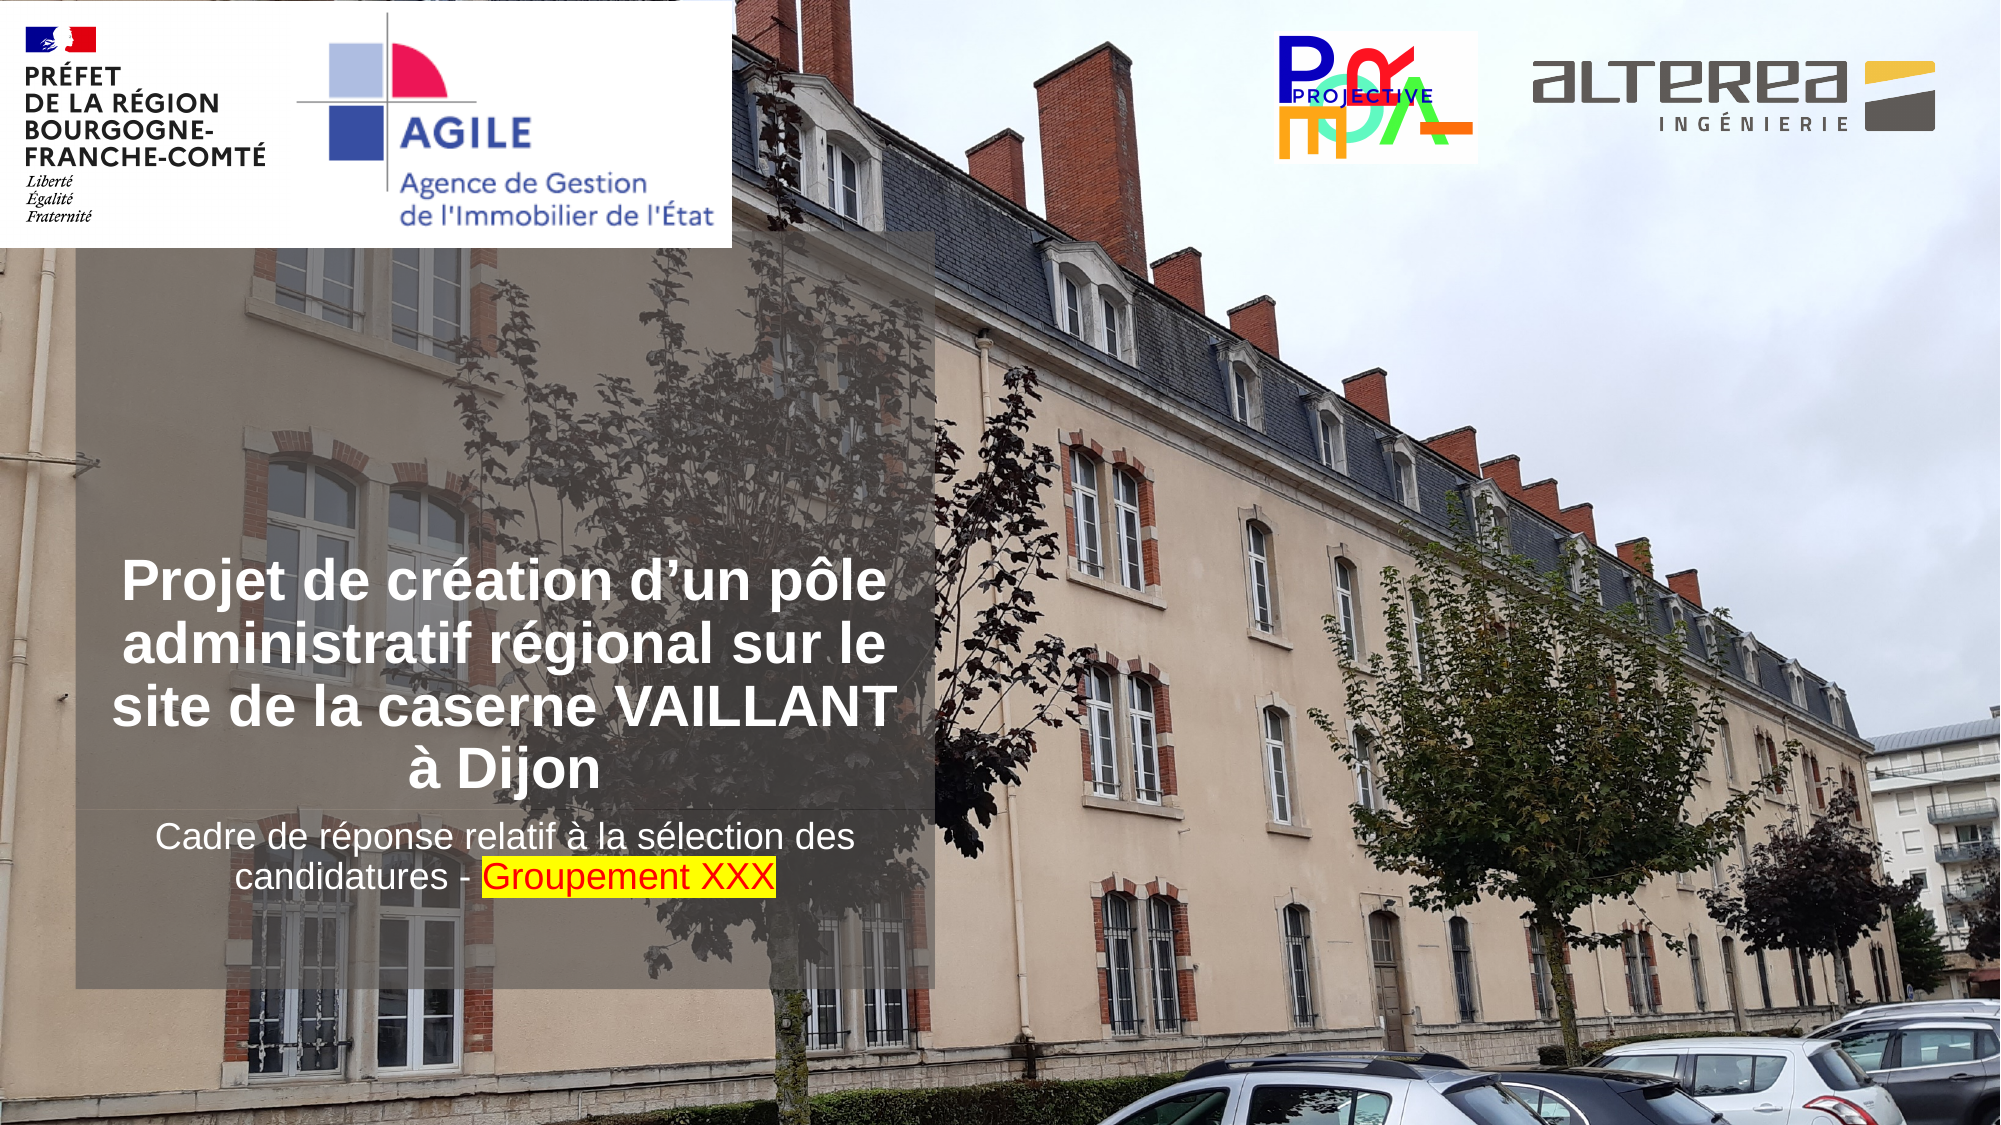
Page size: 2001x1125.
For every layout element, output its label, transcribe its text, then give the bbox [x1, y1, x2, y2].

title Projet de création d’un pôle administratif régional sur le site de la caserne VAILLANT à Dijon [75, 231, 935, 809]
picture [0, 0, 2000, 1125]
subtitle Cadre de réponse relatif à la sélection des candidatures - Groupement XXX [75, 809, 935, 990]
